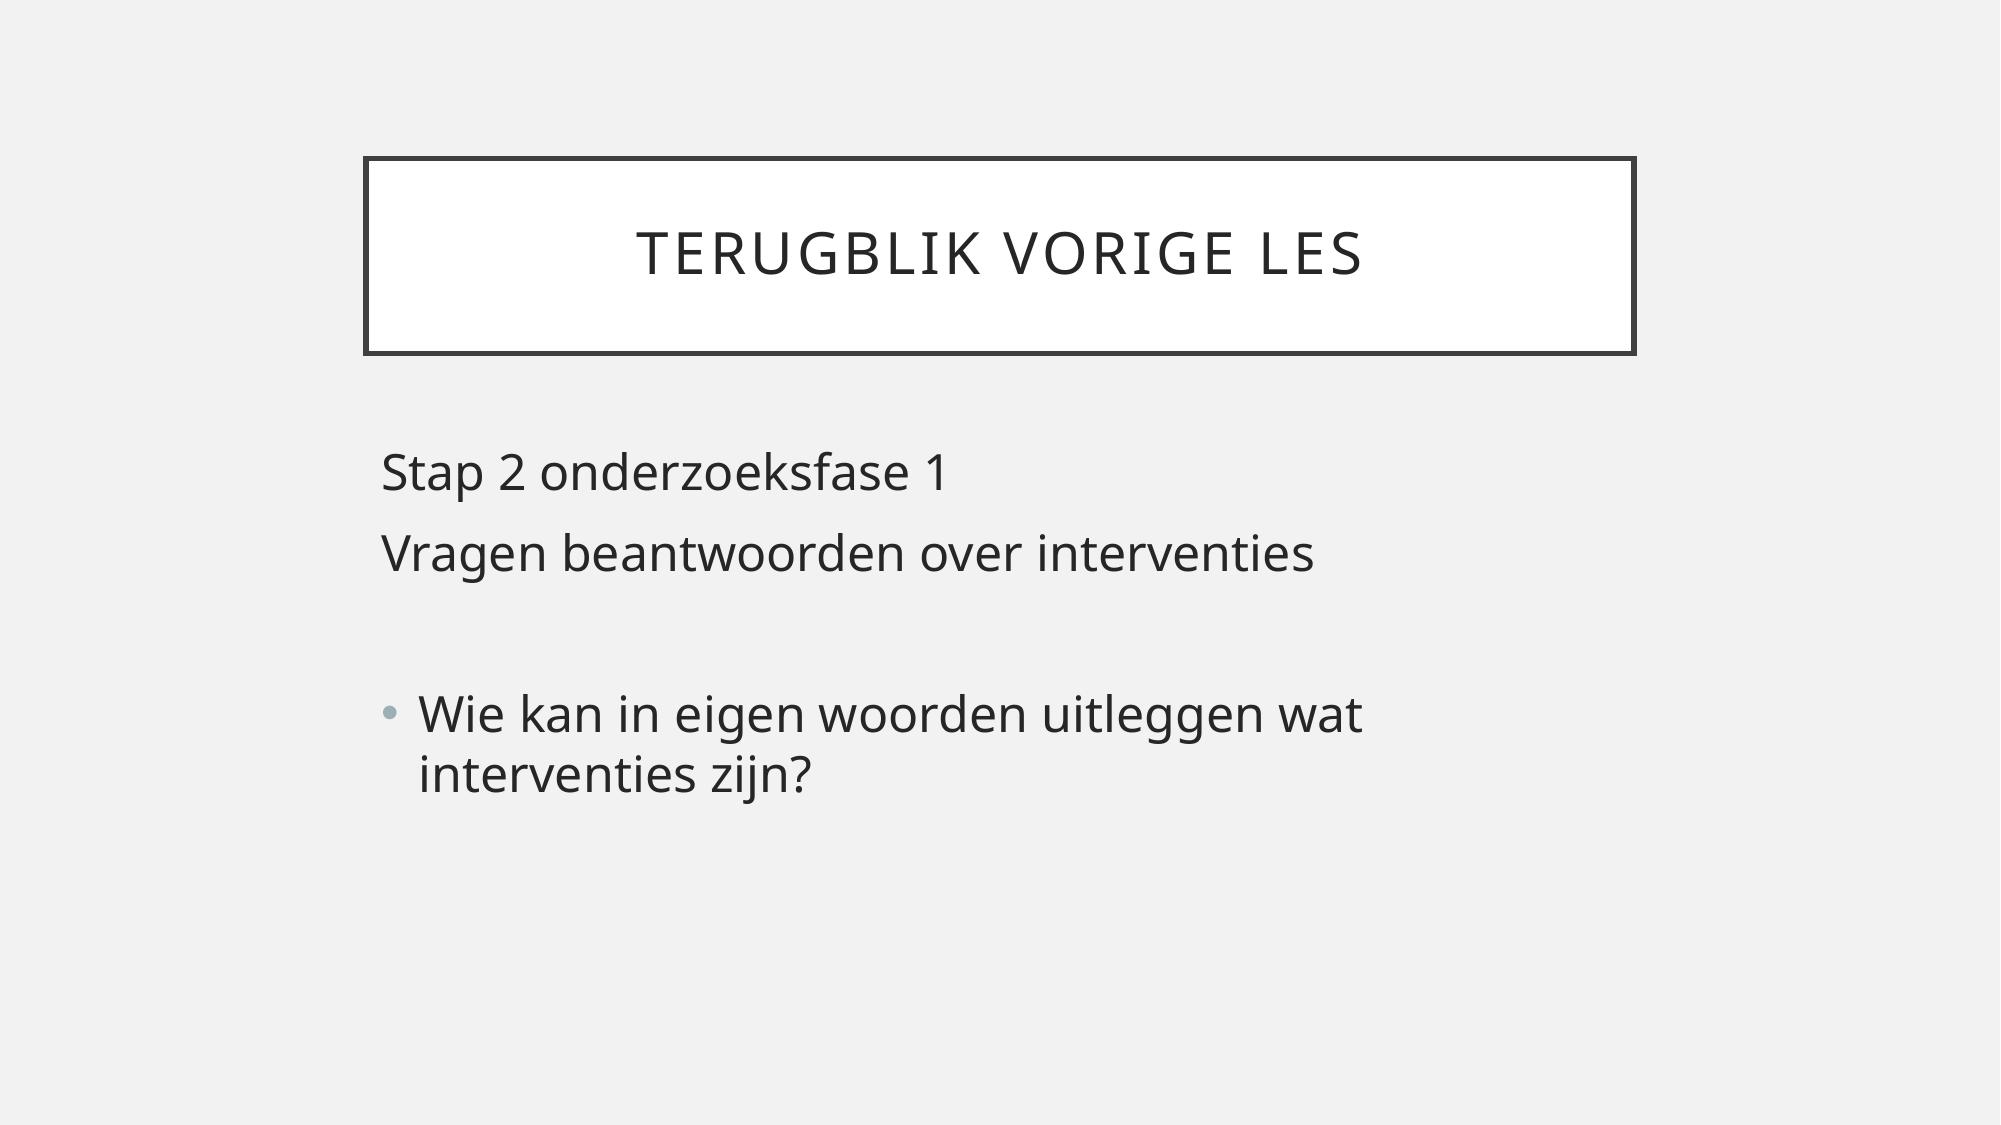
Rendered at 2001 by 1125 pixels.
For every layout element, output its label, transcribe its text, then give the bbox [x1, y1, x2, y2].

list Stap 2 onderzoeksfase 1 Vragen beantwoorden over interventies Wie kan in eigen woorden uitleggen wat interventies zijn? [366, 432, 1634, 942]
title TERUGBLIK VORIGE LES [363, 156, 1637, 356]
